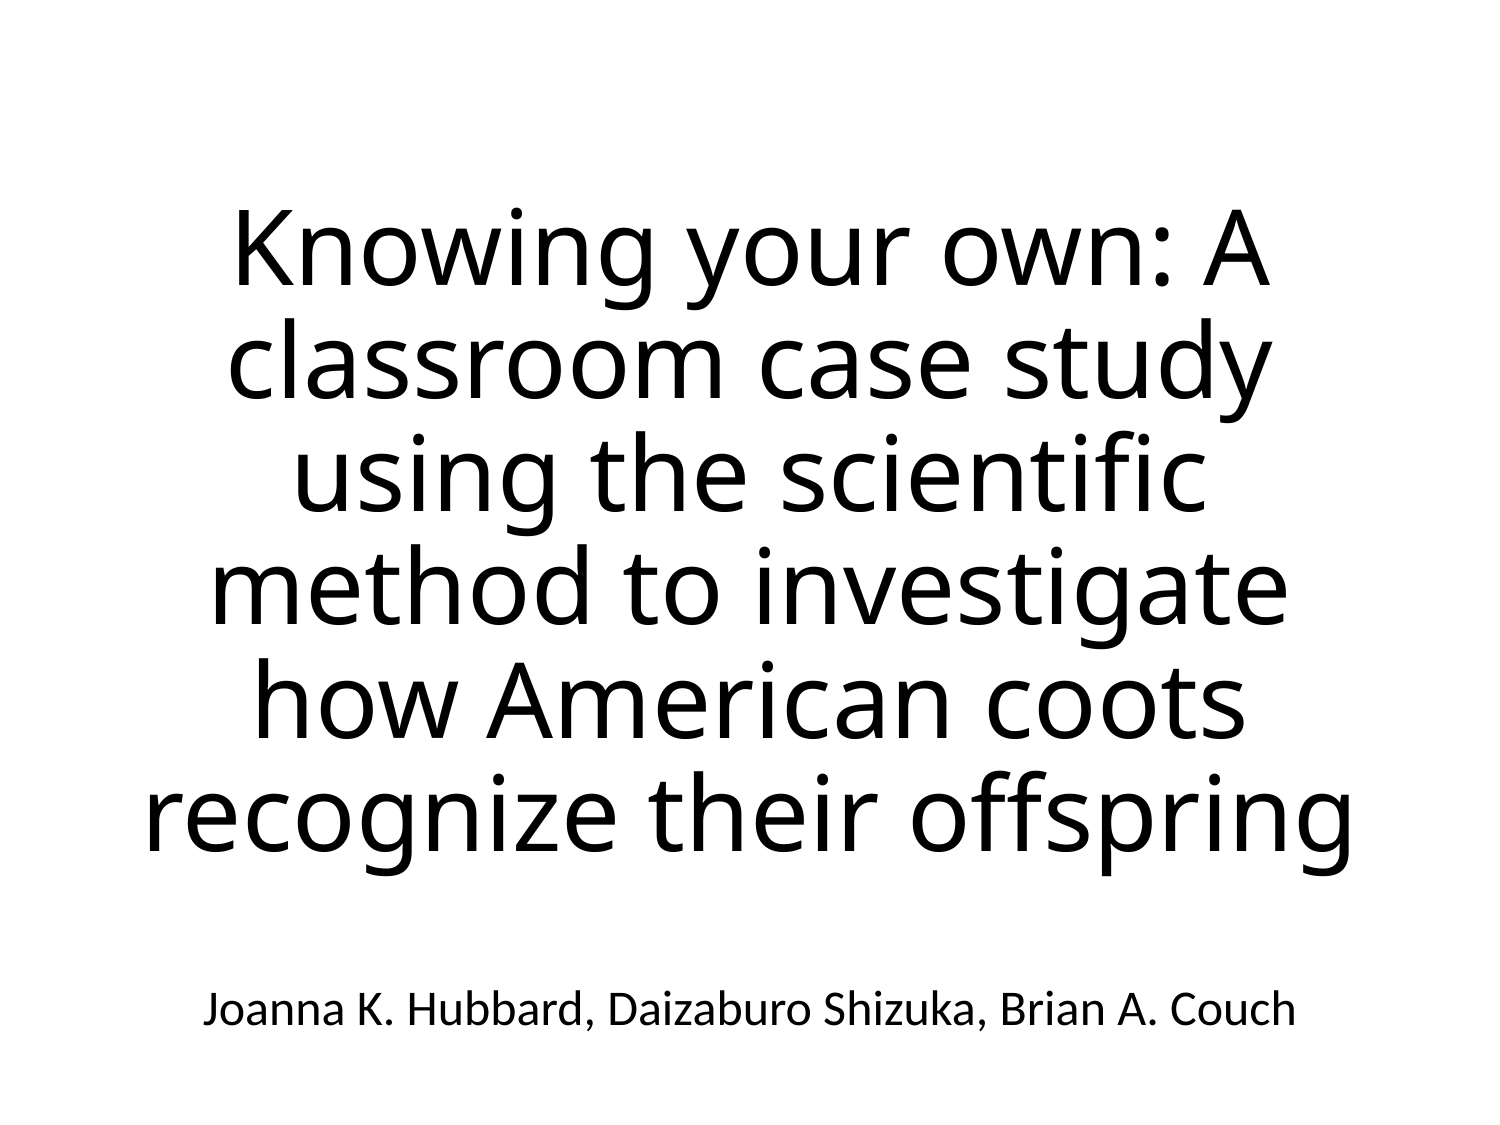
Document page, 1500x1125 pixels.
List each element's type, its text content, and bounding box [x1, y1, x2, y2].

title Knowing your own: A classroom case study using the scientific method to investigate how American coots recognize their offspring [112, 145, 1388, 882]
subtitle Joanna K. Hubbard, Daizaburo Shizuka, Brian A. Couch [187, 975, 1313, 1054]
